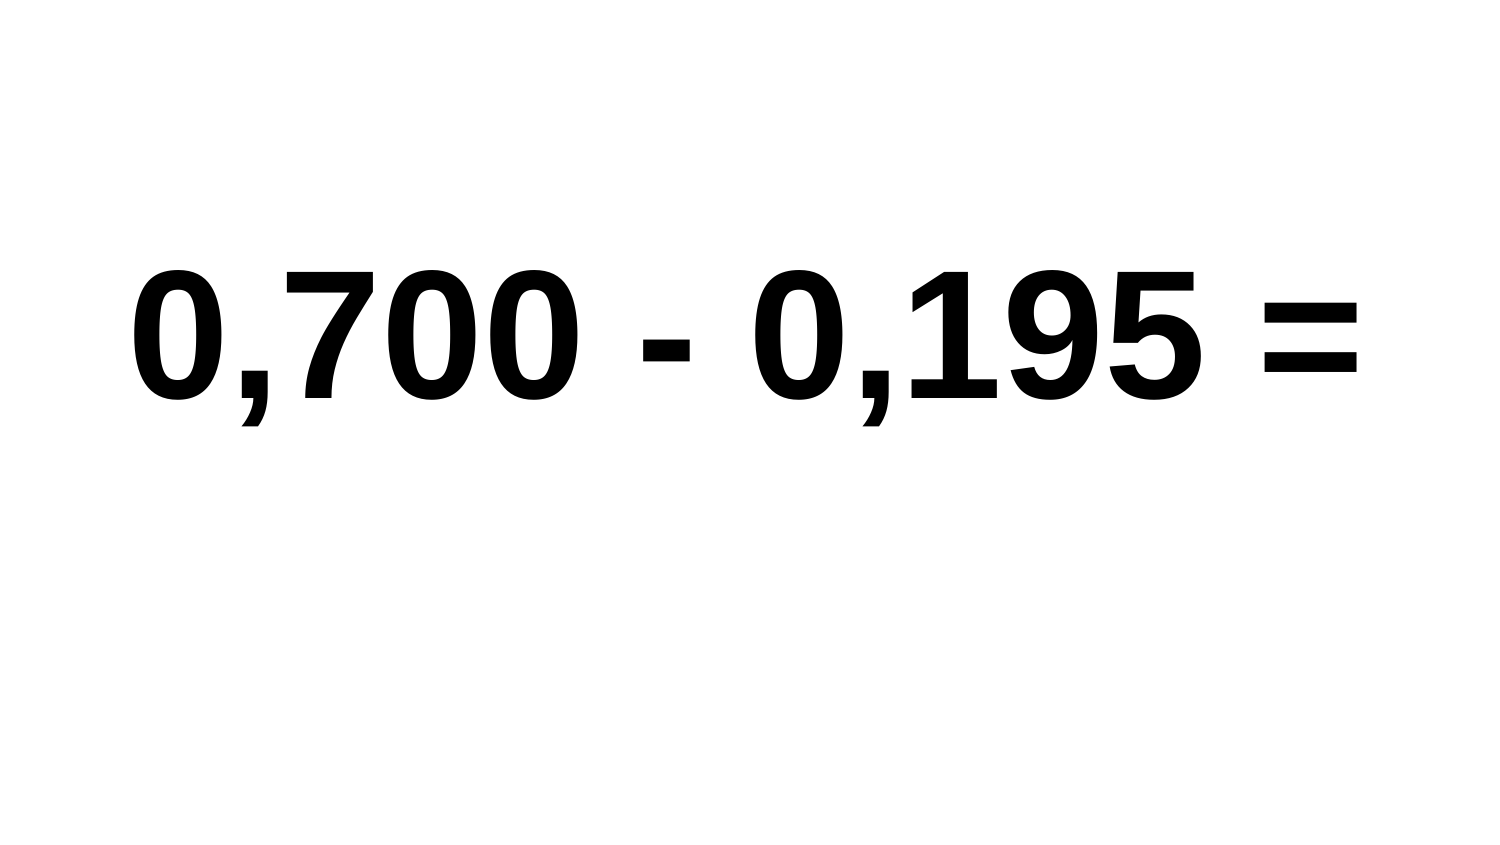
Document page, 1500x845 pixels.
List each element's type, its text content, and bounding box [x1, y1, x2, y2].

text_box 0,700 - 0,195 = [112, 259, 1388, 450]
